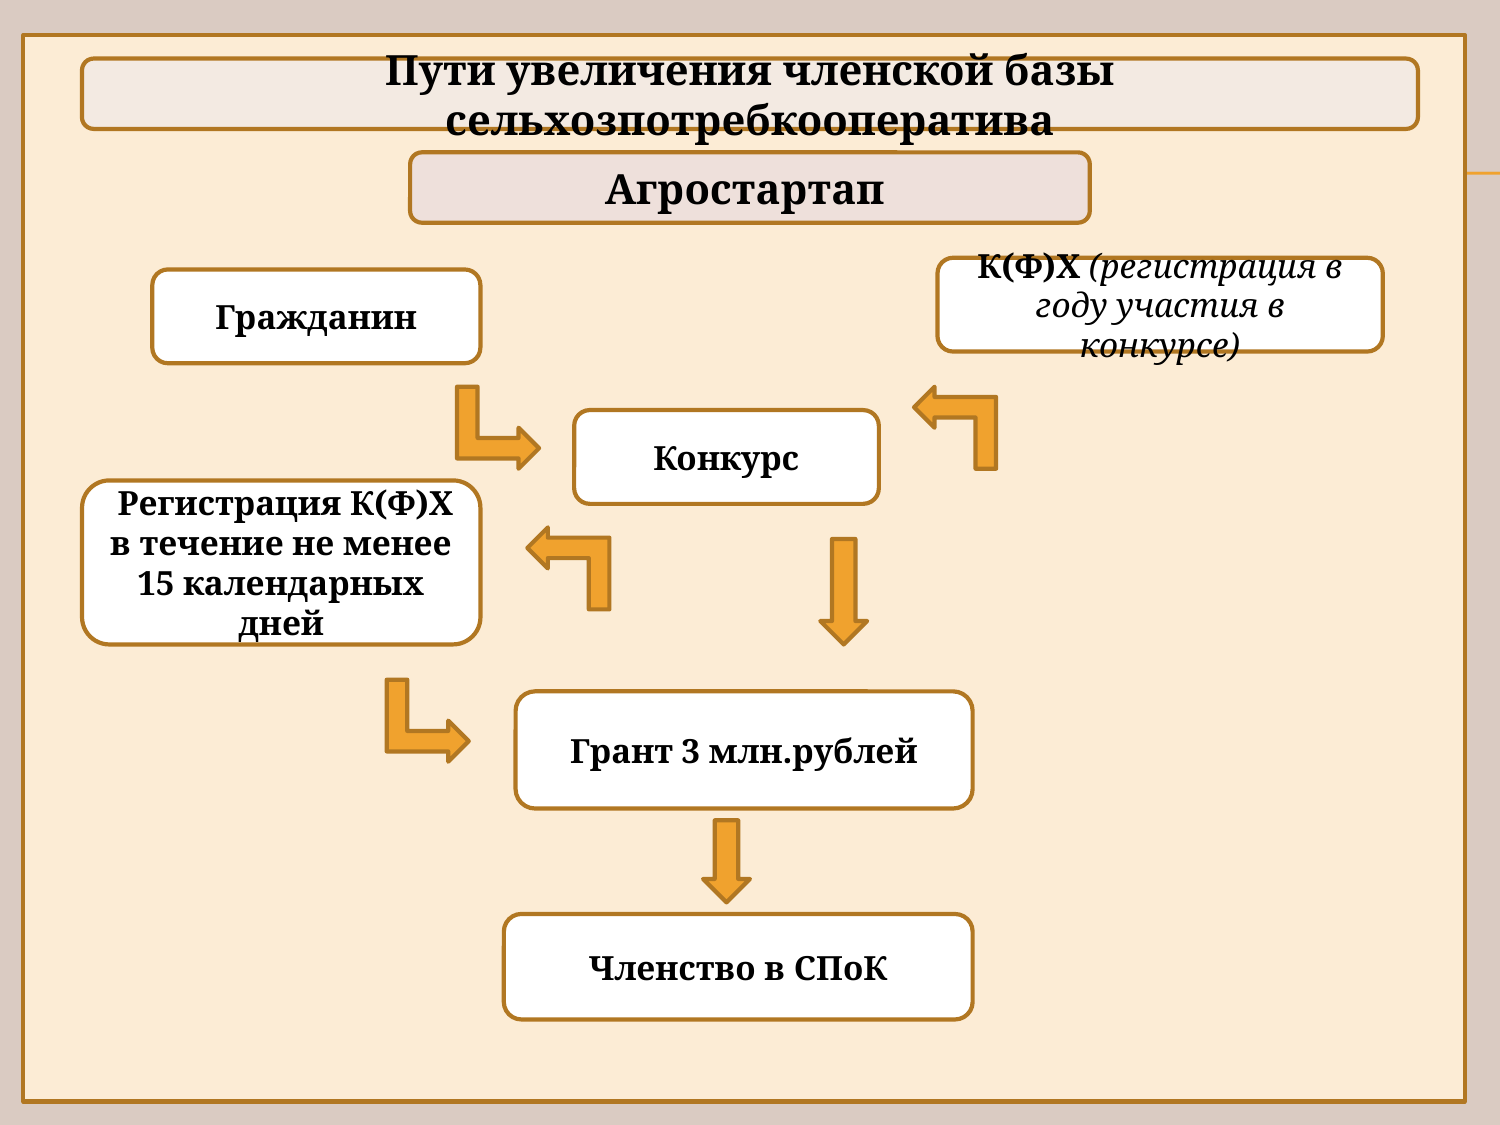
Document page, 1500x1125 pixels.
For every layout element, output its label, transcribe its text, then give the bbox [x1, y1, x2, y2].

text_box К(Ф)Х (регистрация в году участия в конкурсе) [935, 255, 1385, 354]
text_box Грант 3 млн.рублей [513, 689, 975, 811]
text_box Агростартап [407, 150, 1092, 225]
text_box [701, 818, 752, 905]
text_box [525, 525, 612, 612]
text_box [454, 384, 542, 471]
text_box [911, 384, 999, 471]
text_box [818, 536, 870, 647]
text_box [21, 33, 1467, 1104]
text_box Регистрация К(Ф)Х в течение не менее 15 календарных дней [79, 478, 483, 647]
text_box Пути увеличения членской базы сельхозпотребкооператива [79, 56, 1421, 132]
text_box Конкурс [572, 407, 881, 506]
text_box Гражданин [150, 267, 483, 366]
text_box Членство в СПоК [501, 911, 975, 1022]
text_box [384, 677, 471, 764]
